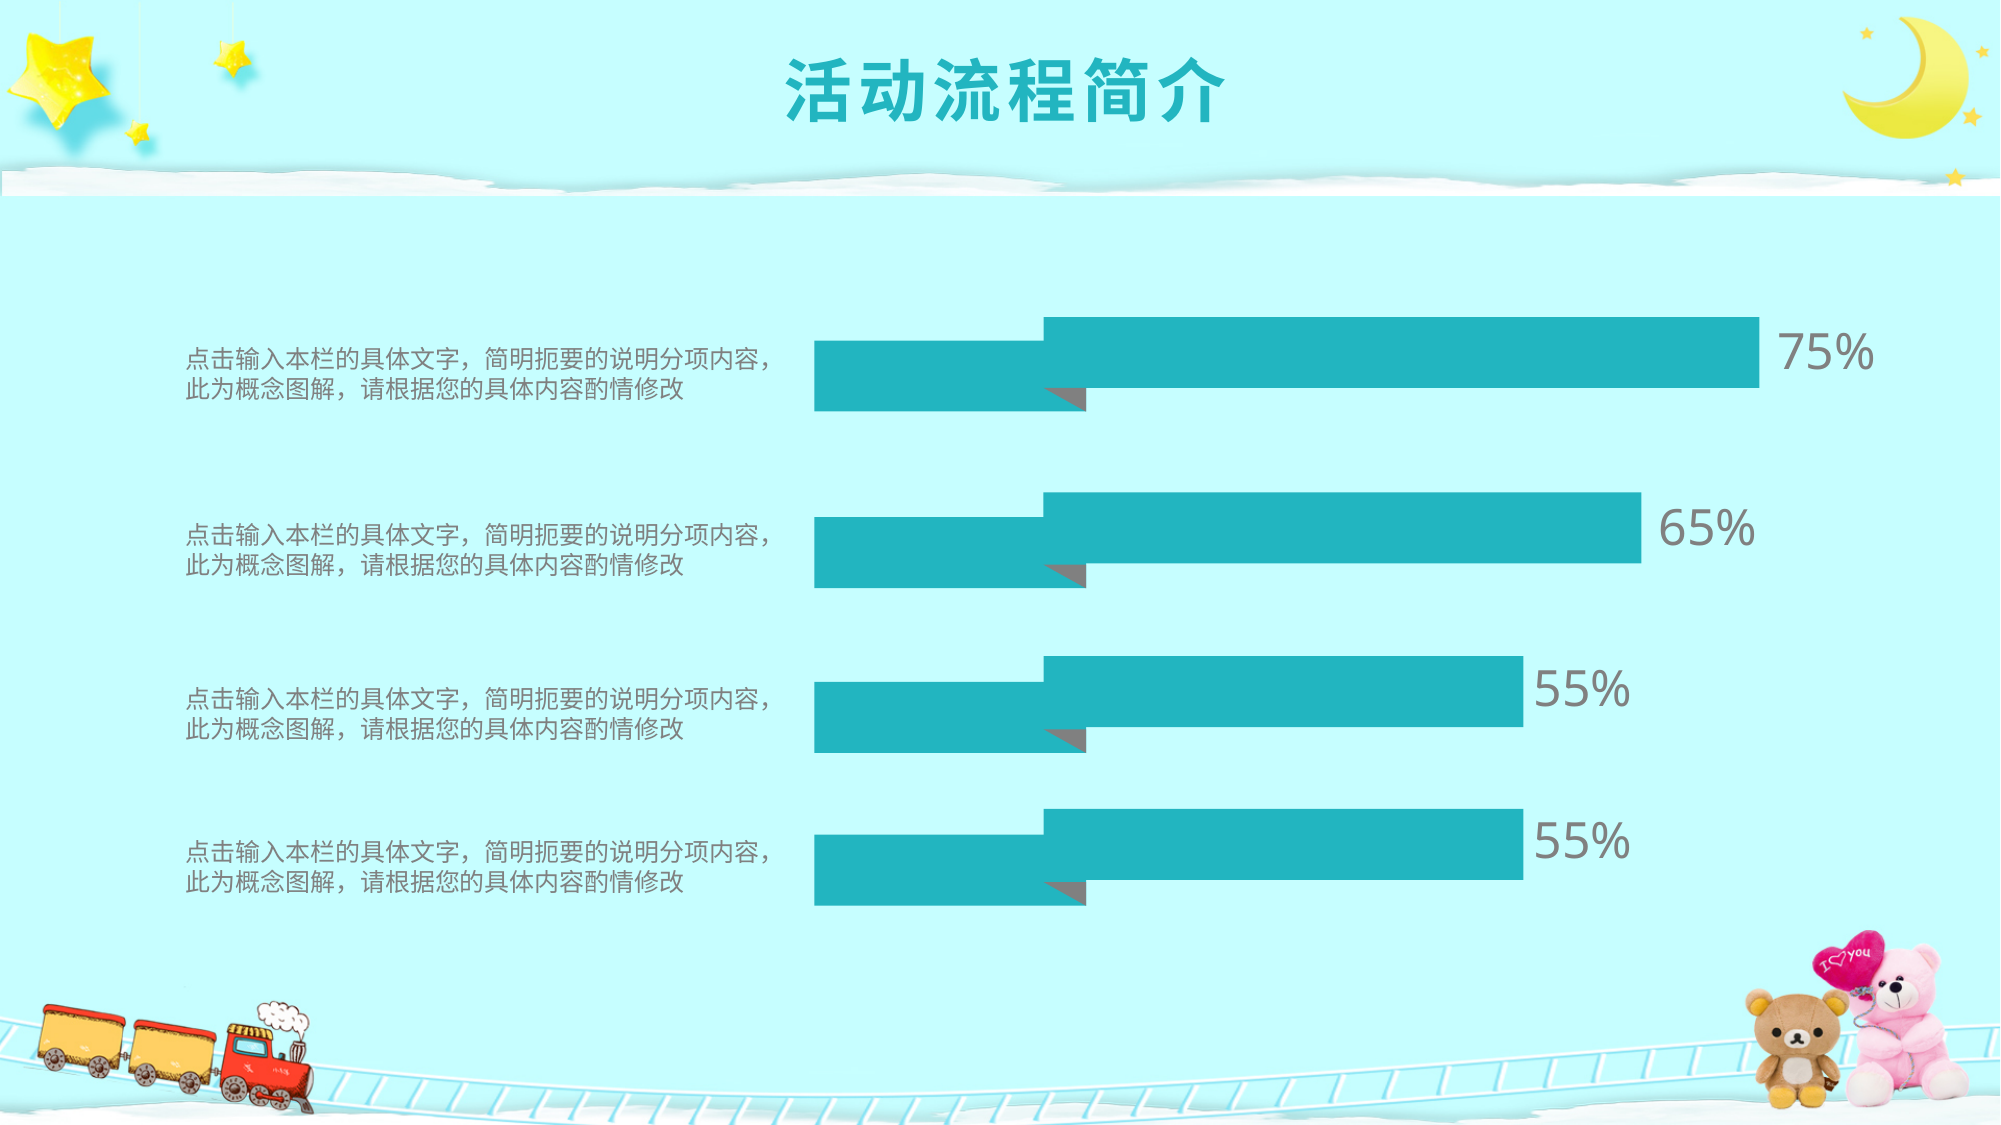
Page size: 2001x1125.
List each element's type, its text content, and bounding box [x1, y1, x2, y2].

text_box [1043, 808, 1524, 881]
text_box [1043, 386, 1088, 414]
text_box [1042, 563, 1088, 591]
picture [0, 0, 2001, 1125]
text_box [1043, 316, 1760, 389]
text_box 55% [1458, 648, 1708, 724]
text_box [813, 681, 1083, 754]
text_box 点击输入本栏的具体文字，简明扼要的说明分项内容，此为概念图解，请根据您的具体内容酌情修改 [170, 828, 781, 904]
text_box [1042, 491, 1584, 564]
text_box [1043, 881, 1088, 908]
text_box [813, 340, 1084, 413]
text_box [813, 834, 1084, 907]
text_box 点击输入本栏的具体文字，简明扼要的说明分项内容，此为概念图解，请根据您的具体内容酌情修改 [170, 335, 781, 411]
text_box 点击输入本栏的具体文字，简明扼要的说明分项内容，此为概念图解，请根据您的具体内容酌情修改 [170, 511, 781, 587]
text_box [1043, 655, 1524, 728]
text_box 点击输入本栏的具体文字，简明扼要的说明分项内容，此为概念图解，请根据您的具体内容酌情修改 [170, 676, 781, 751]
text_box [1043, 728, 1088, 755]
text_box 活动流程简介 [759, 47, 1251, 130]
text_box 65% [1584, 488, 1833, 564]
text_box [813, 516, 1083, 589]
text_box 75% [1702, 311, 1951, 387]
text_box 55% [1458, 801, 1708, 877]
